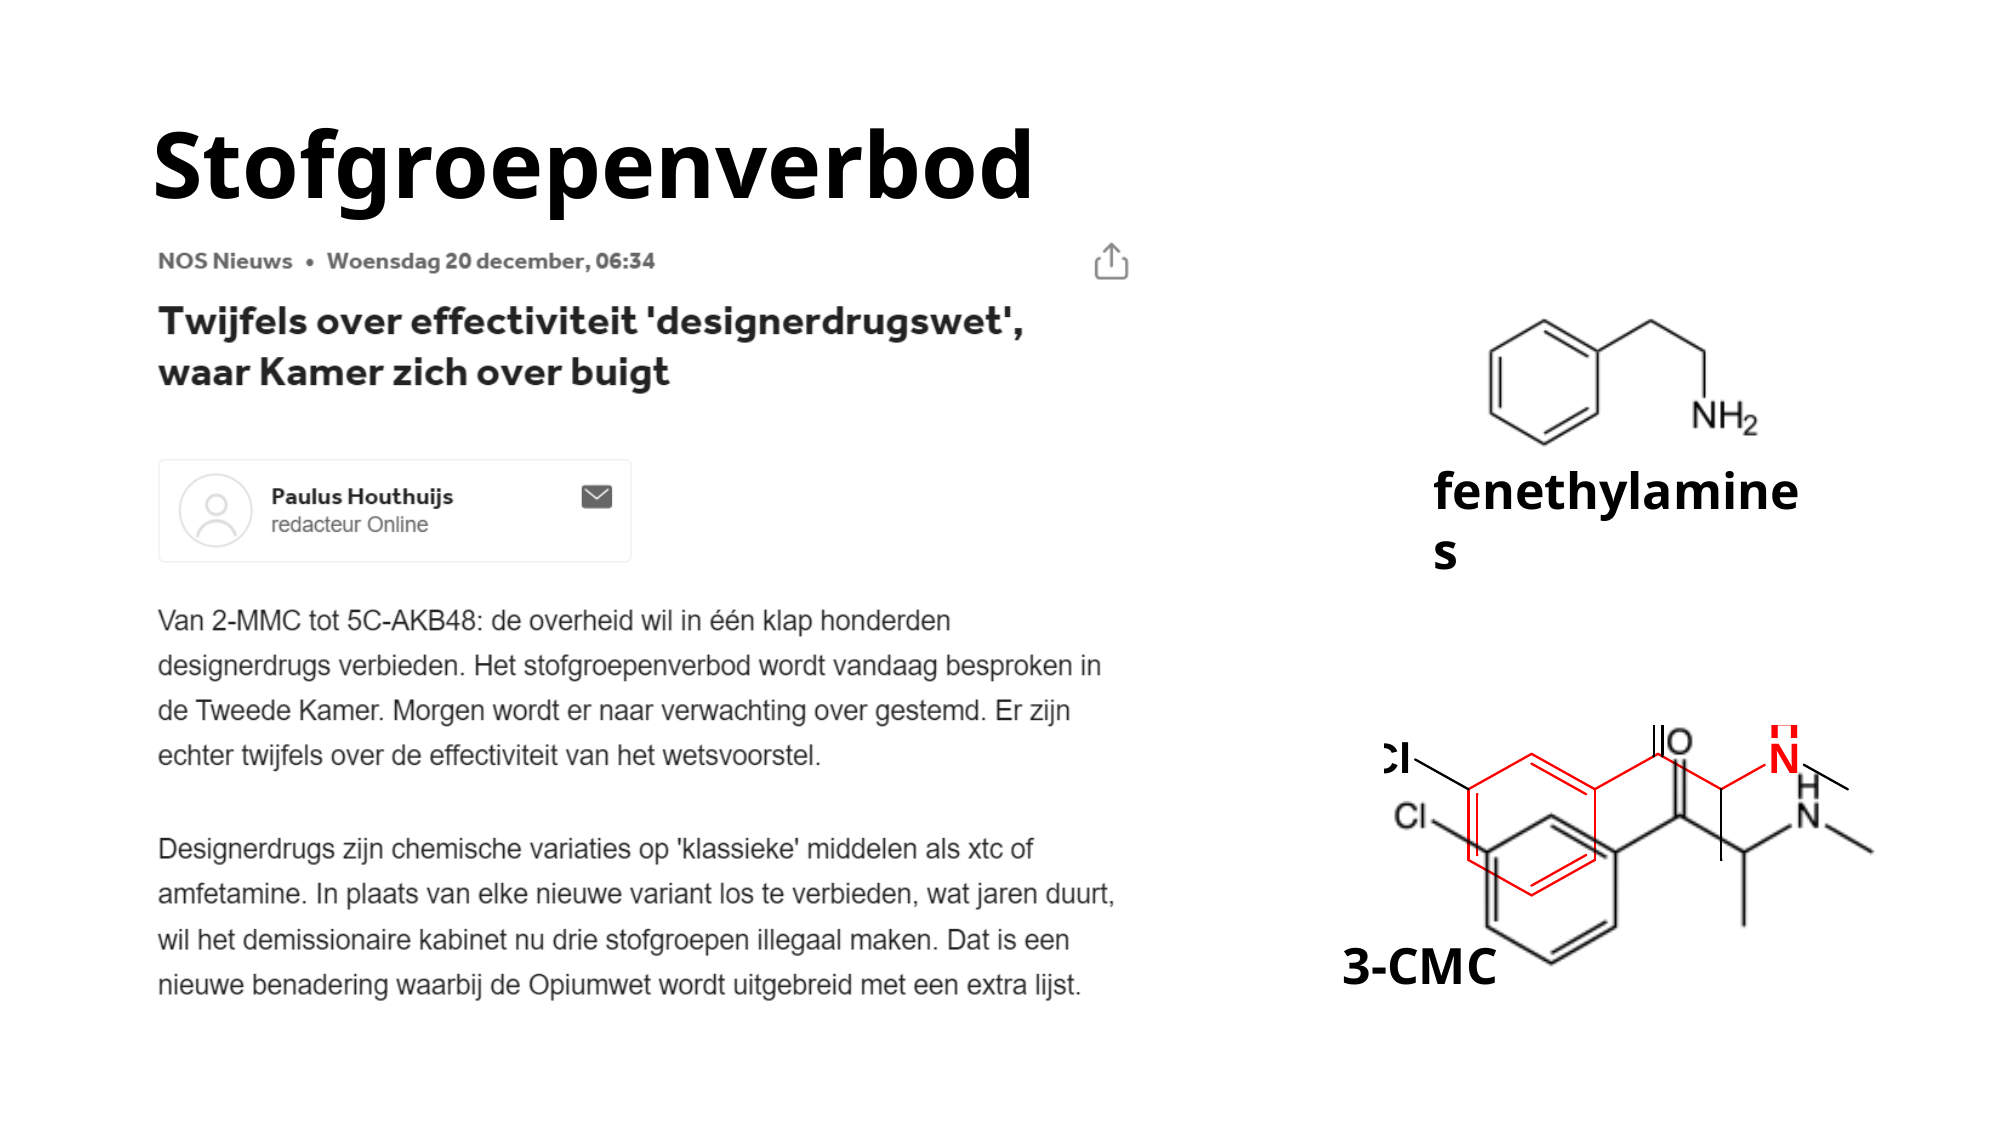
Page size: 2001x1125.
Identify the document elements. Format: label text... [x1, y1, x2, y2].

title Stofgroepenverbod [137, 59, 1863, 278]
picture [1483, 315, 1764, 450]
text_box 3-CMC [1327, 927, 1536, 1003]
text_box fenethylamines [1418, 452, 1838, 587]
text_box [1384, 724, 1390, 972]
picture [1390, 724, 1880, 972]
picture [116, 229, 1184, 1006]
